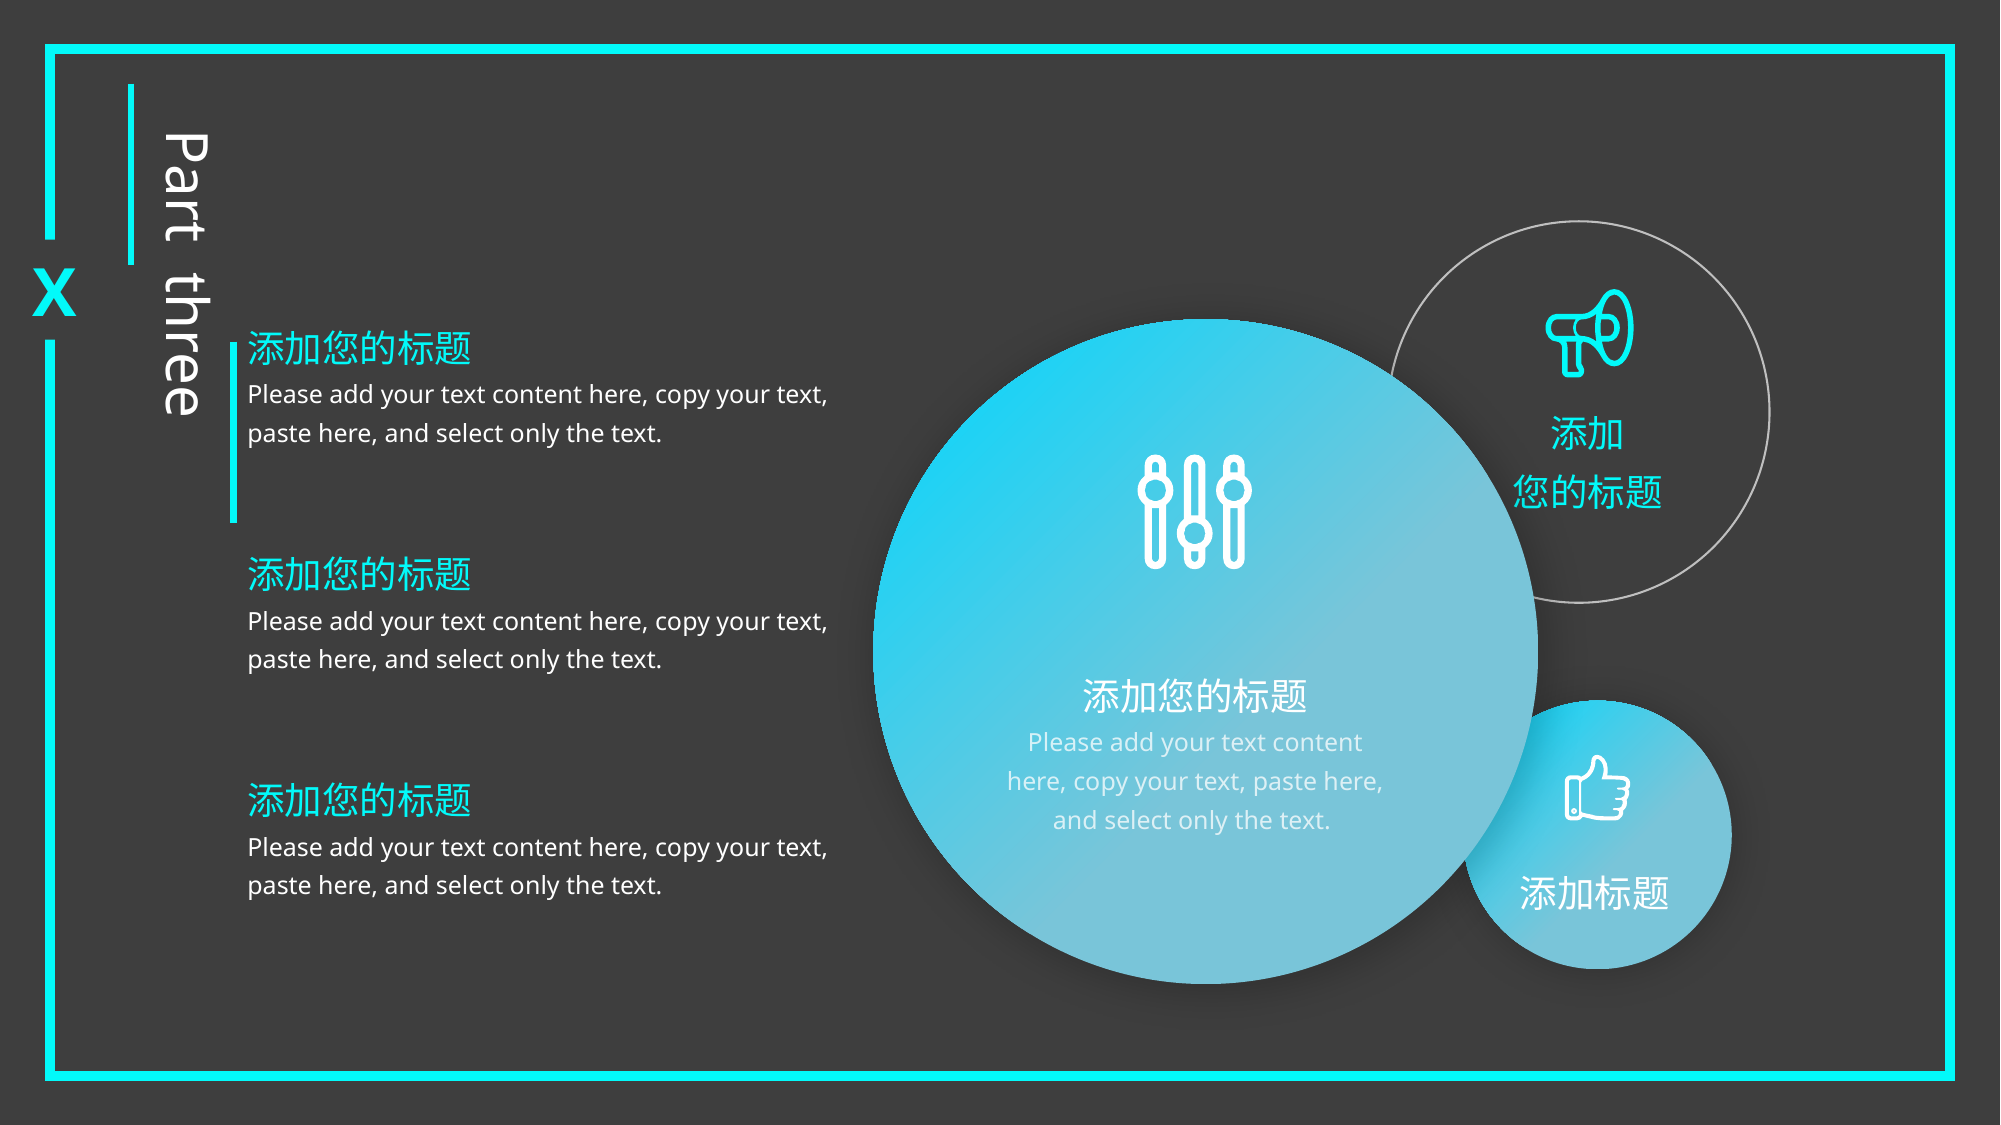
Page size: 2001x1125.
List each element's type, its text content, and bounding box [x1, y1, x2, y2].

text_box 添加您的标题 Please add your text content here, copy your text, paste here, and select only the text. [980, 651, 1411, 842]
text_box 添加您的标题 Please add your text content here, copy your text, paste here, and select only the text. [232, 530, 900, 682]
text_box Part three [131, 114, 233, 523]
text_box X [17, 239, 84, 341]
text_box [49, 48, 1951, 1077]
text_box 添加您的标题 Please add your text content here, copy your text, paste here, and select only the text. [232, 756, 900, 908]
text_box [1137, 454, 1252, 570]
text_box [873, 318, 1540, 986]
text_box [1387, 221, 1770, 603]
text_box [1463, 700, 1732, 970]
text_box 添加您的标题 Please add your text content here, copy your text, paste here, and select only the text. [232, 304, 900, 456]
